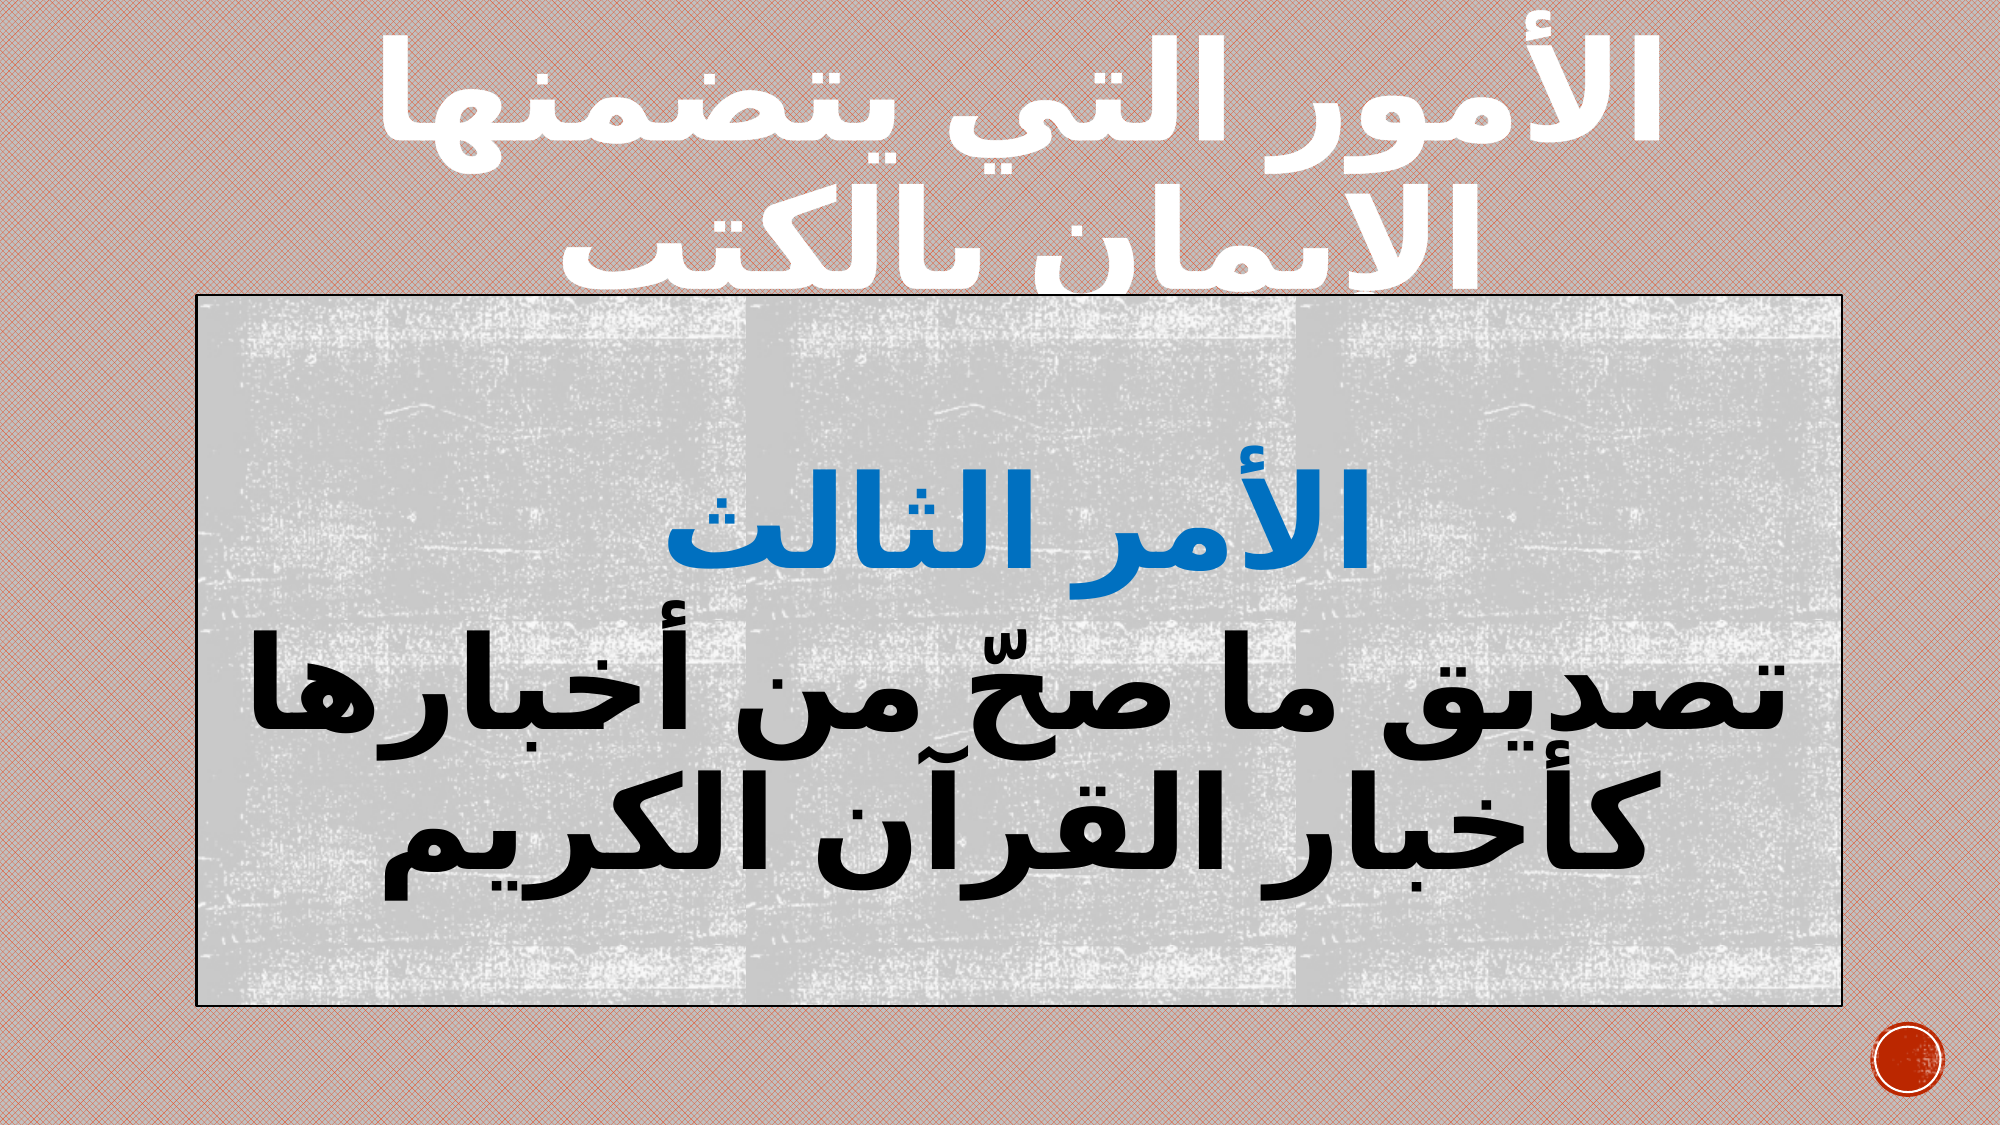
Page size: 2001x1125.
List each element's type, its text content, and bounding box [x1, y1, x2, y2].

list الأمر الثالث تصديق ما صحّ من أخبارها كأخبار القرآن الكريم [195, 294, 1843, 1007]
title الأمور التي يتضمنها الإيمان بالكتب [232, 44, 1813, 294]
